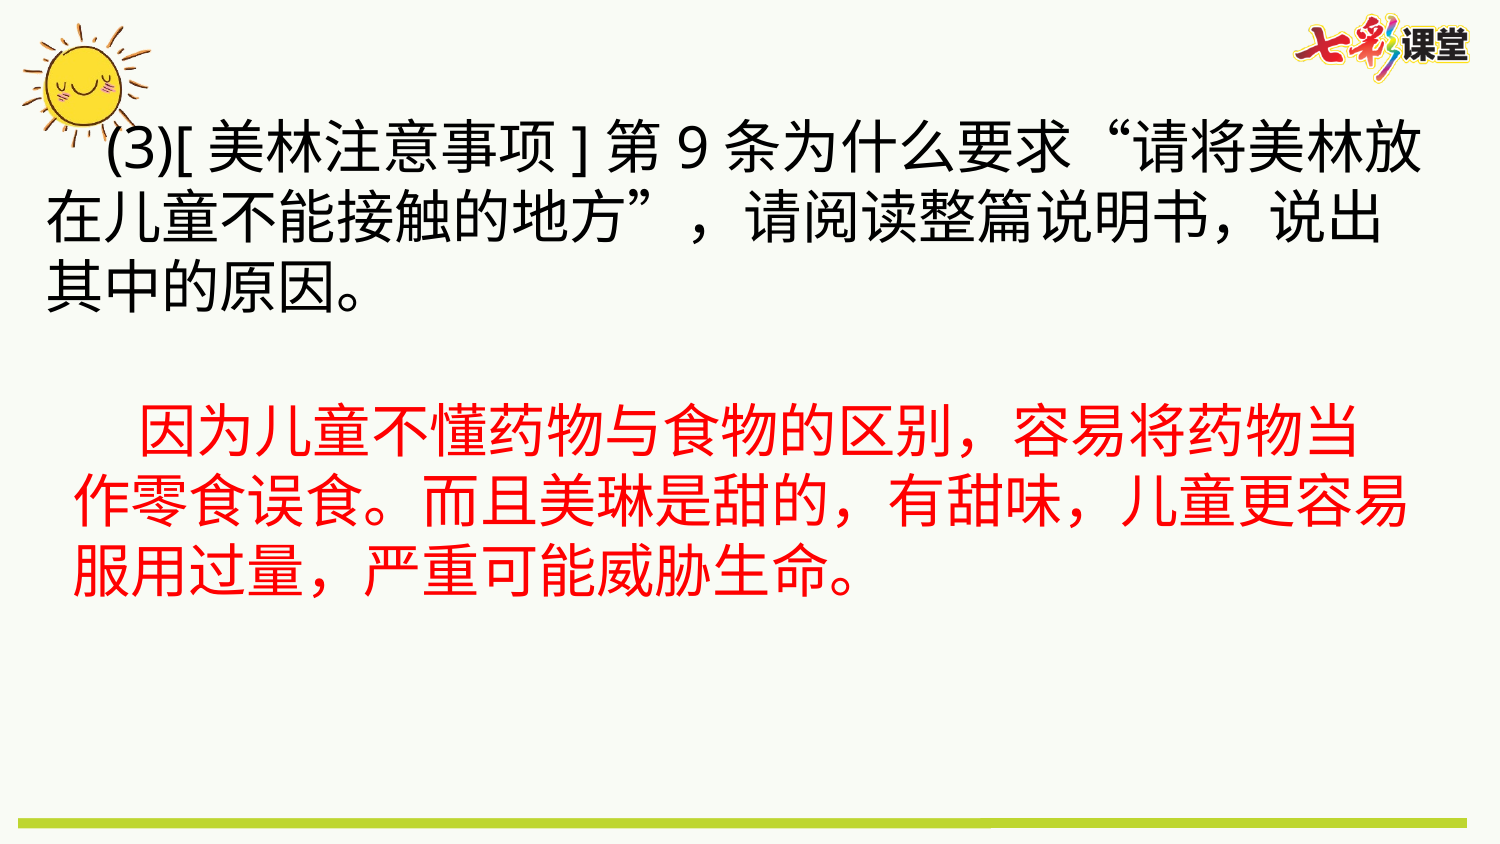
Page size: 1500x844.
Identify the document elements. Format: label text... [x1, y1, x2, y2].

text_box (3)[美林注意事项]第9条为什么要求“请将美林放在儿童不能接触的地方”，请阅读整篇说明书，说出其中的原因。 [30, 102, 1455, 328]
picture [0, 0, 173, 172]
picture [18, 771, 1467, 844]
picture [1291, 9, 1472, 87]
text_box 因为儿童不懂药物与食物的区别，容易将药物当作零食误食。而且美琳是甜的，有甜味，儿童更容易服用过量，严重可能威胁生命。 [57, 386, 1427, 612]
